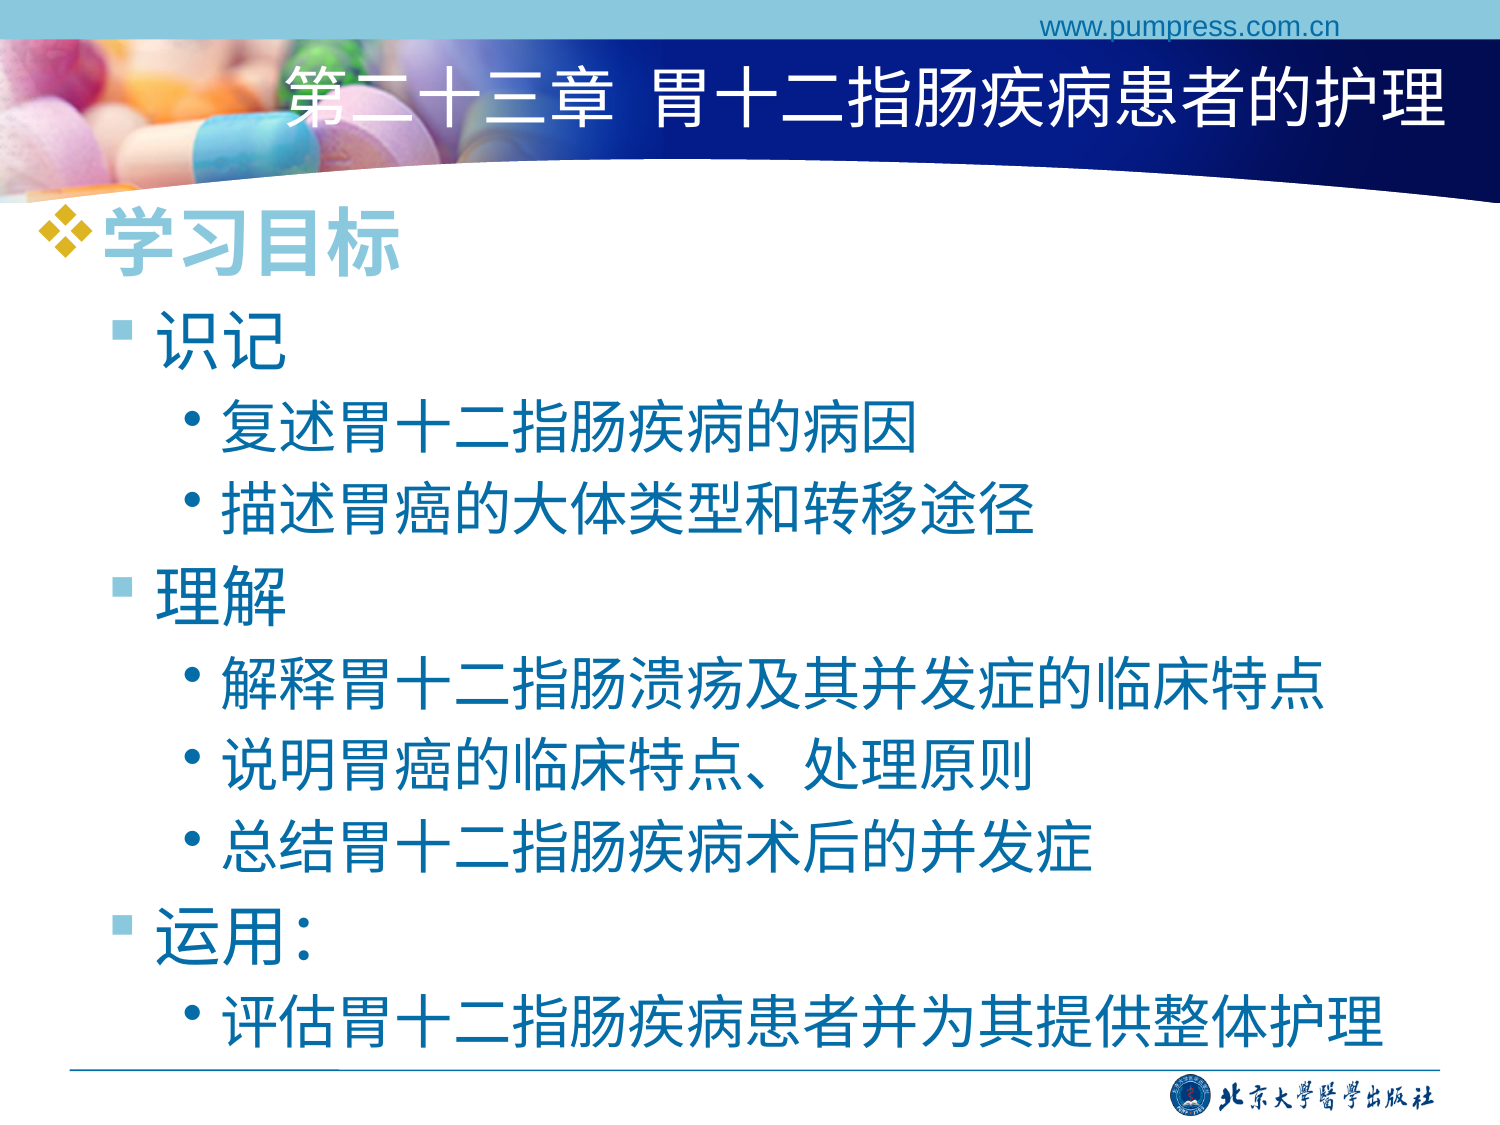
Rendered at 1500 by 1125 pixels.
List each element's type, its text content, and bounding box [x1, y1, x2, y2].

slide_number www.pumpress.com.cn [1025, 0, 1463, 38]
title 第二十三章 胃十二指肠疾病患者的护理 [137, 49, 1463, 143]
list 学习目标 识记 复述胃十二指肠疾病的病因 描述胃癌的大体类型和转移途径 理解 解释胃十二指肠溃疡及其并发症的临床特点 说明胃癌的临床特点、处理原则 总结胃十二指肠疾病术后的并发症 运用： 评估胃十二指肠疾病患者并为其提供整体护理 [17, 187, 1500, 988]
picture [0, 40, 1500, 203]
picture [1170, 1074, 1436, 1118]
